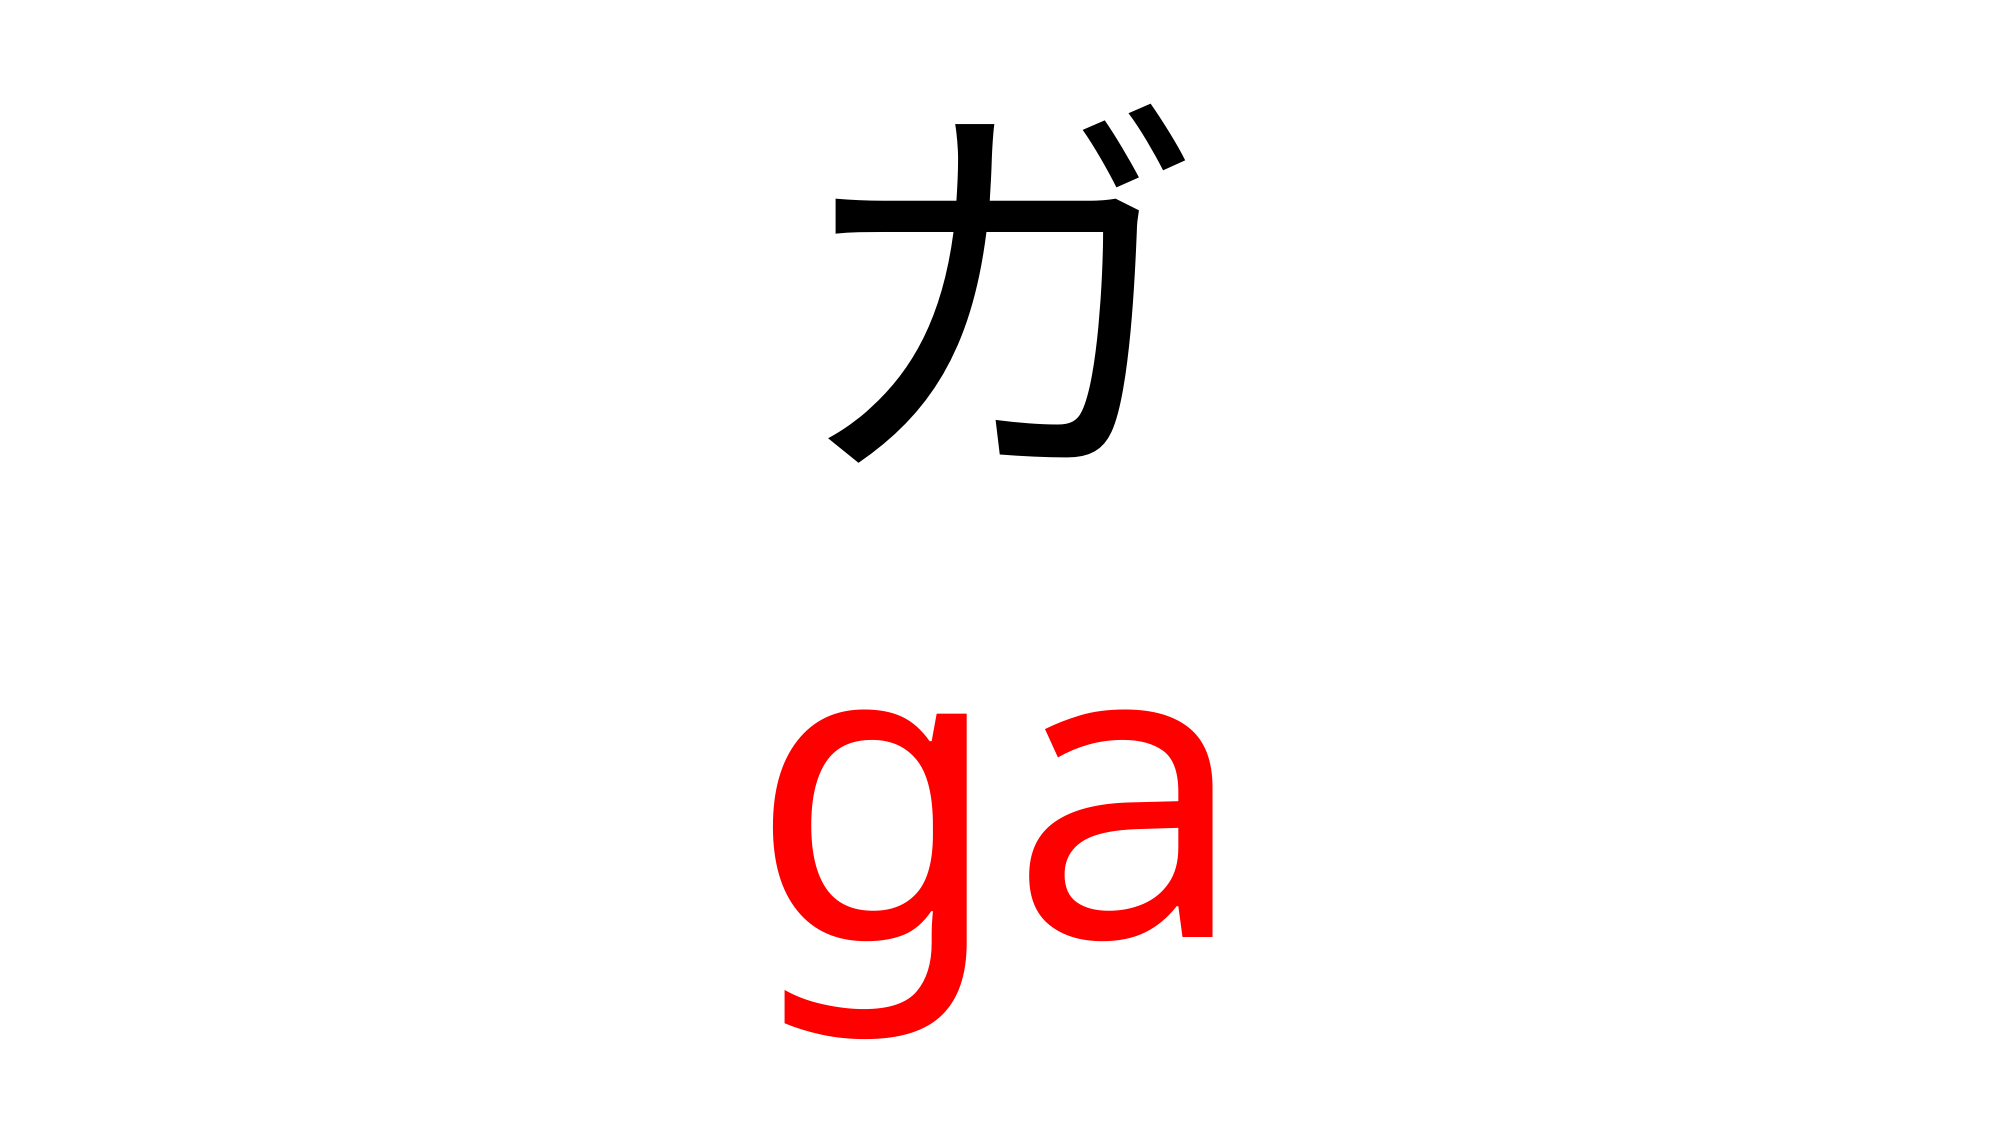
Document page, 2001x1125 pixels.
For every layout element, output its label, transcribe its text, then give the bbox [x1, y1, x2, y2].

text_box ga [249, 562, 1750, 1036]
title ガ [249, 71, 1750, 545]
